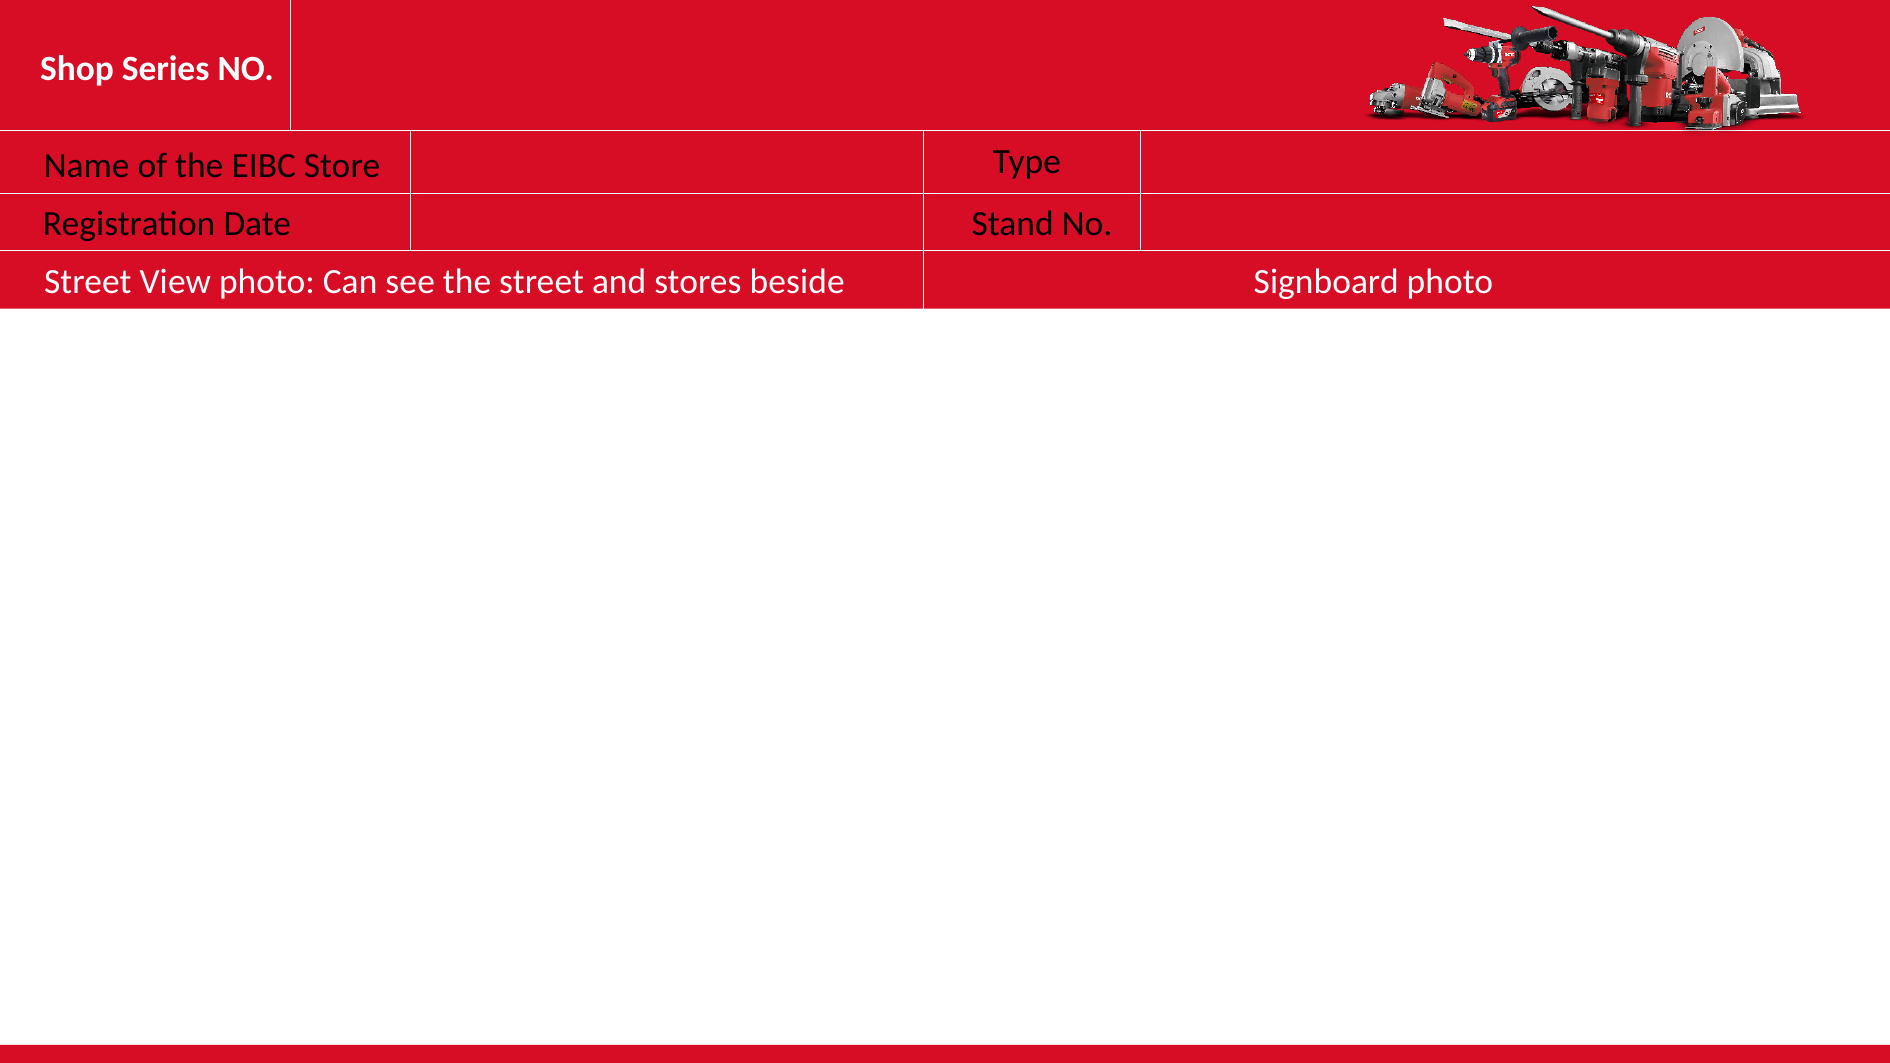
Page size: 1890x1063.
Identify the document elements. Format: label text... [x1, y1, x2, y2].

text_box [412, 194, 923, 250]
text_box Type [978, 131, 1077, 188]
text_box Registration Date [28, 194, 307, 250]
picture [1361, 2, 1808, 139]
text_box [1141, 131, 1890, 193]
text_box [292, 0, 1890, 130]
text_box Shop Series NO. [25, 37, 290, 95]
text_box [924, 194, 956, 250]
text_box [0, 194, 28, 250]
text_box [0, 251, 1890, 310]
text_box [0, 0, 290, 130]
text_box Name of the EIBC Store [28, 134, 396, 192]
text_box [412, 131, 923, 193]
text_box [924, 131, 1140, 193]
text_box [307, 194, 410, 250]
text_box Stand No. [956, 194, 1128, 250]
text_box [1141, 194, 1890, 250]
text_box Signboard photo [1238, 251, 1509, 308]
text_box [0, 131, 410, 193]
text_box [1128, 194, 1140, 250]
text_box Street View photo: Can see the street and stores beside [29, 251, 861, 308]
text_box [0, 1044, 1890, 1063]
